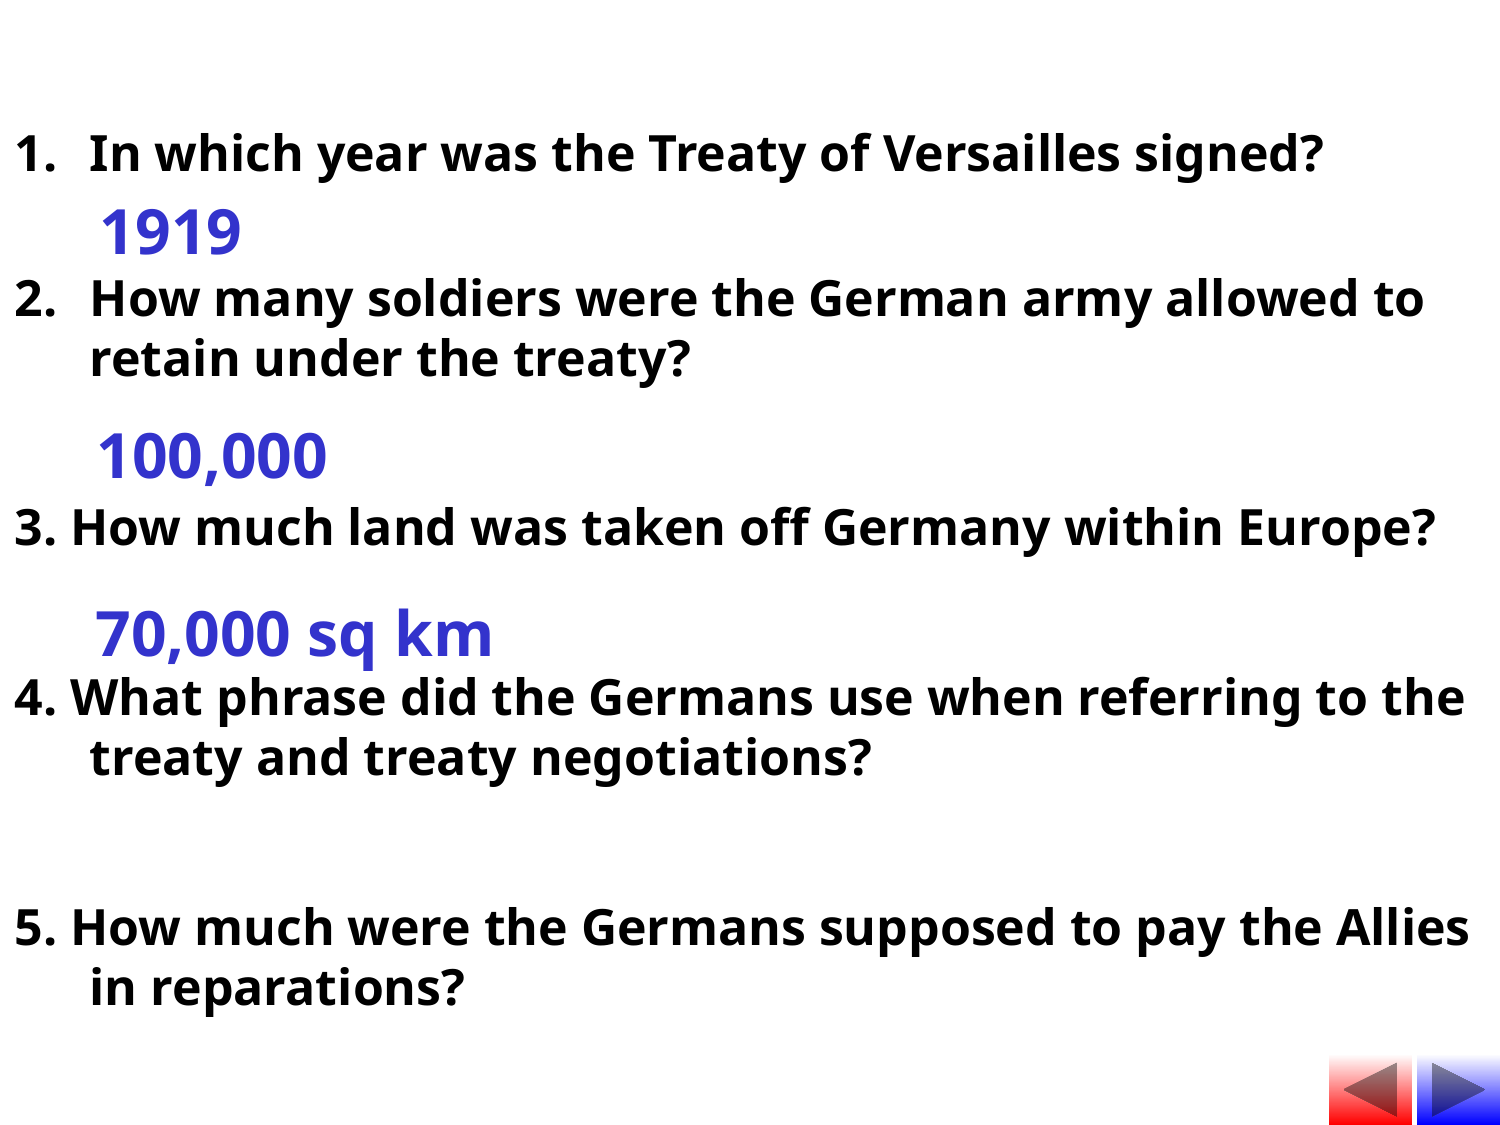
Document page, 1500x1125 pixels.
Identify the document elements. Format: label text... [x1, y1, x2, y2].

text_box [1328, 1054, 1412, 1125]
text_box 1919 [76, 184, 266, 275]
text_box 100,000 [64, 408, 361, 499]
text_box 70,000 sq km [64, 586, 526, 676]
text_box In which year was the Treaty of Versailles signed? How many soldiers were the German army allowed to retain under the treaty? 3. How much land was taken off Germany within Europe? 4. What phrase did the Germans use when referring to the treaty and treaty negotiations? 5. How much were the Germans supposed to pay the Allies in reparations? [0, 113, 1500, 1024]
text_box [1417, 1054, 1500, 1125]
